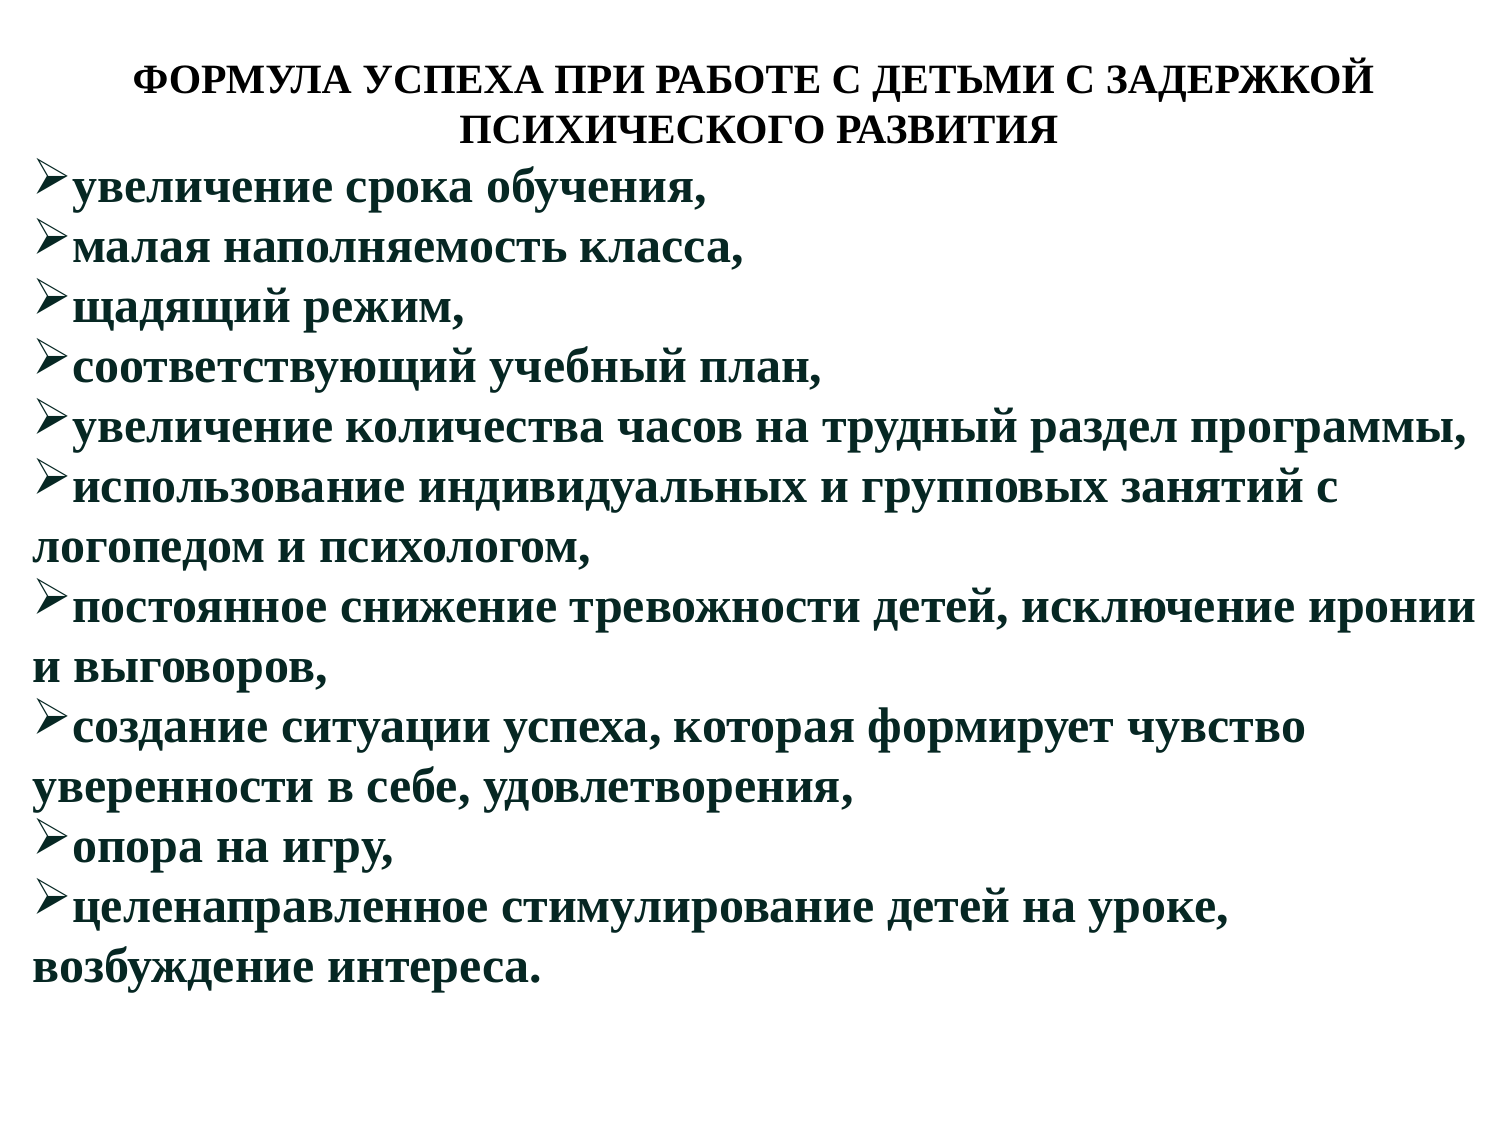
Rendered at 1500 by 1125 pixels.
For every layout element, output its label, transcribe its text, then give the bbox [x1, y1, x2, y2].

text_box ФОРМУЛА УСПЕХА ПРИ РАБОТЕ С ДЕТЬМИ С ЗАДЕРЖКОЙ ПСИХИЧЕСКОГО РАЗВИТИЯ увеличение срока обучения, малая наполняемость класса, щадящий режим, соответствующий учебный план, увеличение количества часов на трудный раздел программы, использование индивидуальных и групповых занятий с логопедом и психологом, постоянное снижение тревожности детей, исключение иронии и выговоров, создание ситуации успеха, которая формирует чувство уверенности в себе, удовлетворения, опора на игру, целенаправленное стимулирование детей на уроке, возбуждение интереса. [17, 0, 1500, 1000]
